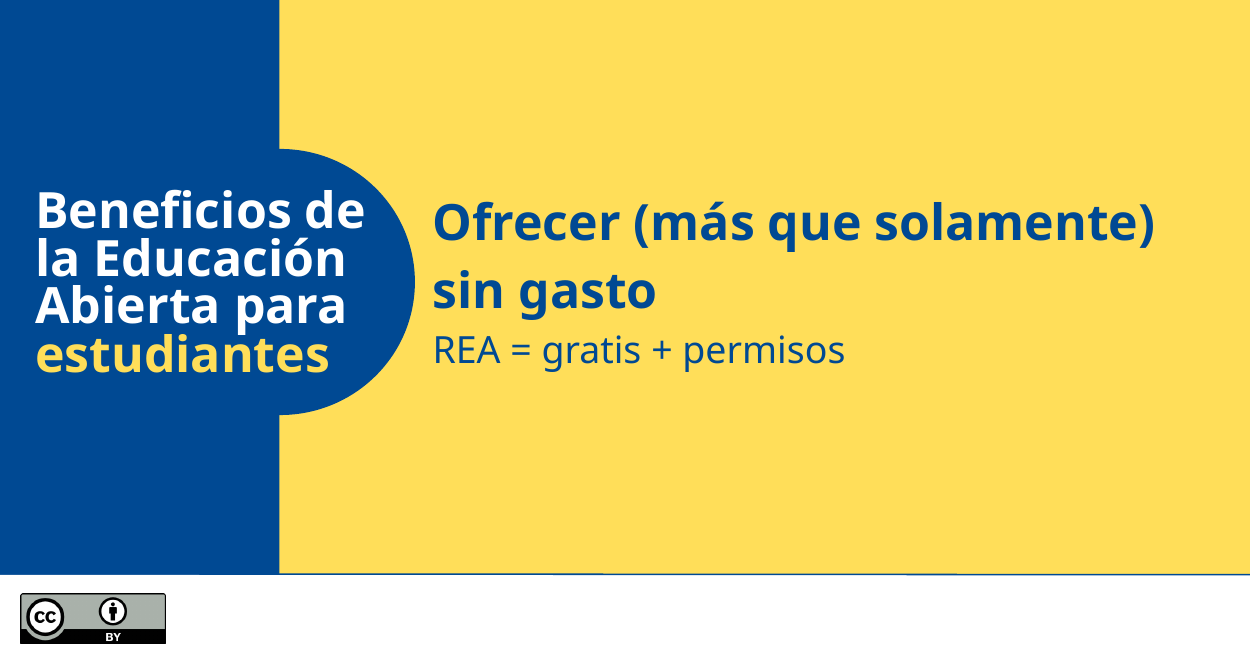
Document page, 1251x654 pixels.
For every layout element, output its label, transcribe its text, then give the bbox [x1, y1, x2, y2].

text_box [0, 582, 1250, 654]
text_box Ofrecer (más que solamente) sin gasto REA = gratis + permisos [417, 165, 1250, 386]
text_box Beneficios de la Educación Abierta para estudiantes [20, 174, 403, 397]
text_box [0, 0, 280, 573]
text_box [212, 397, 348, 416]
text_box [403, 227, 415, 337]
picture [20, 592, 166, 645]
text_box [201, 148, 359, 174]
